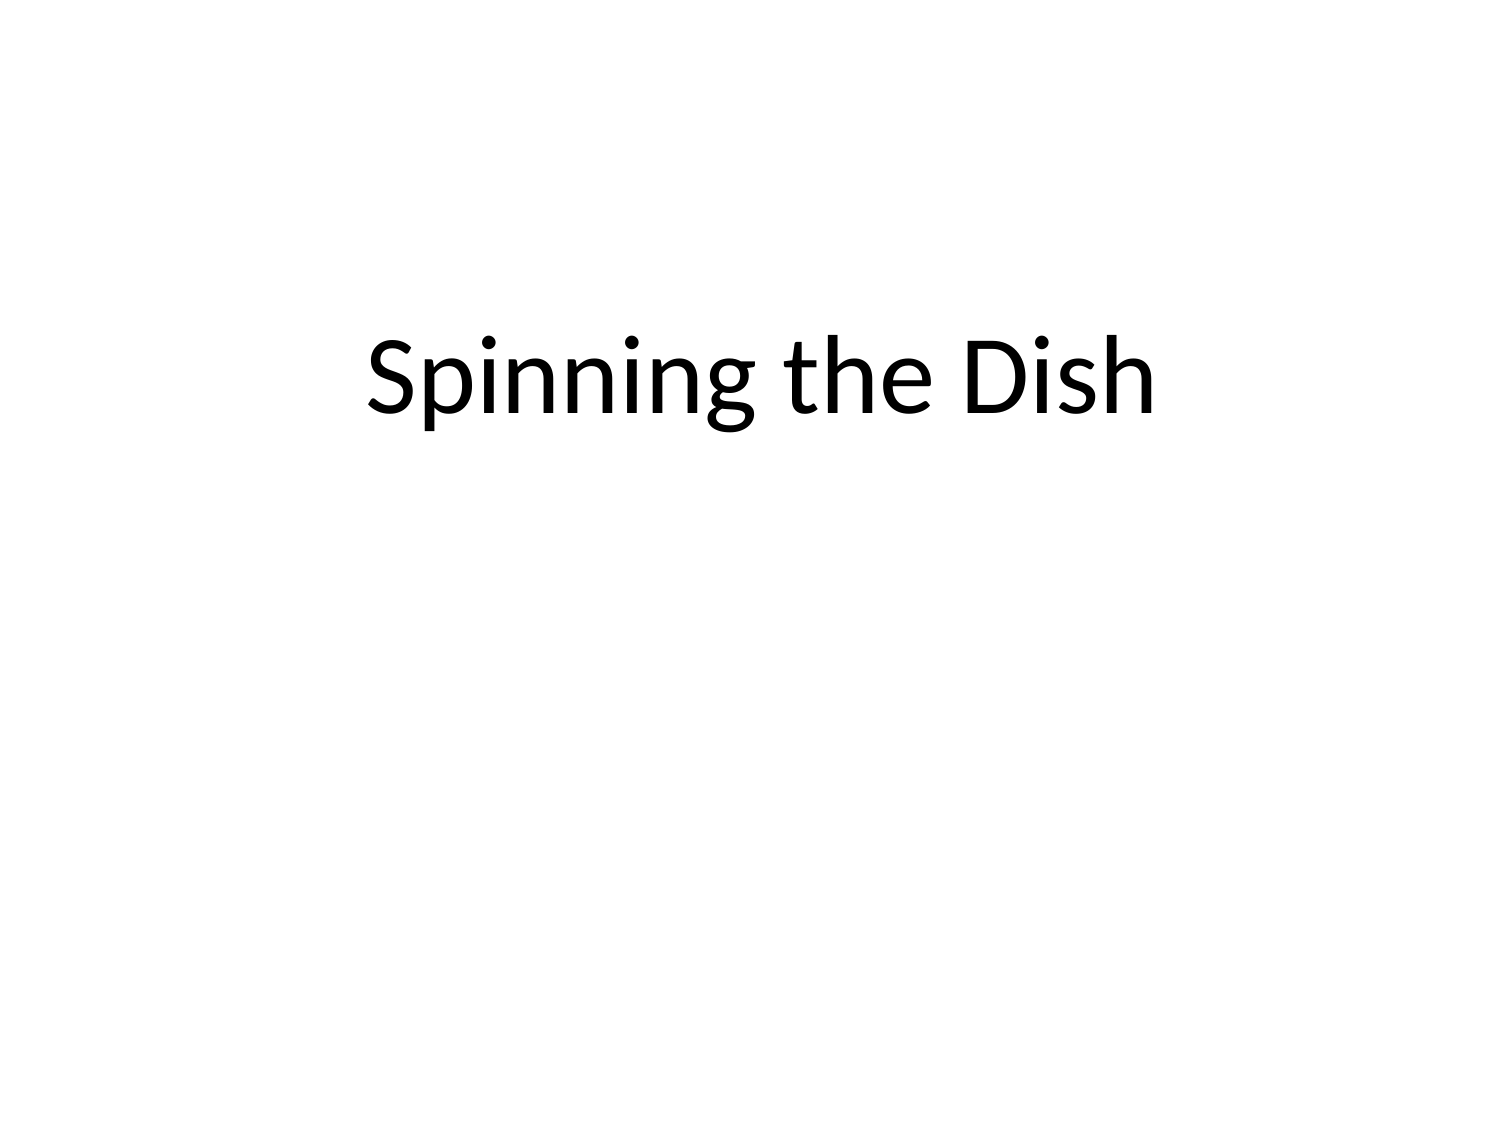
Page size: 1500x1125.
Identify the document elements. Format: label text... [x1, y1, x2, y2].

title Spinning the Dish [87, 275, 1438, 463]
